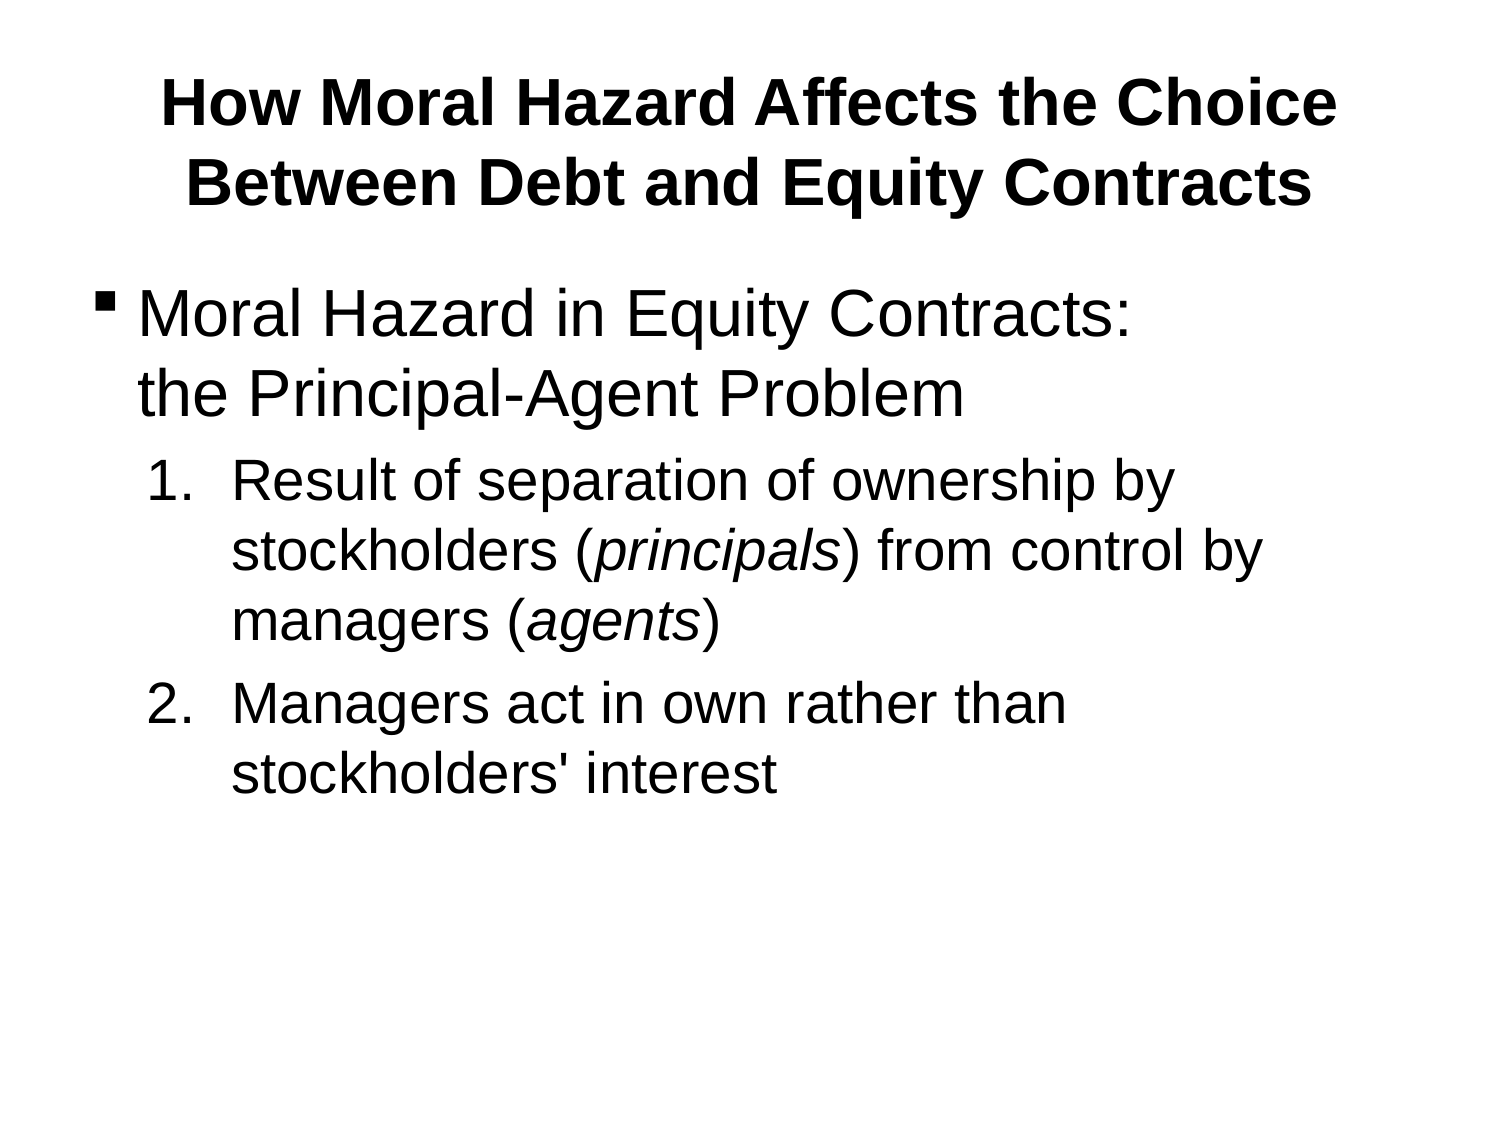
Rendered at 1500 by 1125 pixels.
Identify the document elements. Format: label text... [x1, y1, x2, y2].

list Moral Hazard in Equity Contracts: the Principal-Agent Problem Result of separation of ownership by stockholders (principals) from control by managers (agents) Managers act in own rather than stockholders' interest [75, 262, 1425, 1005]
title How Moral Hazard Affects the Choice Between Debt and Equity Contracts [75, 45, 1425, 233]
